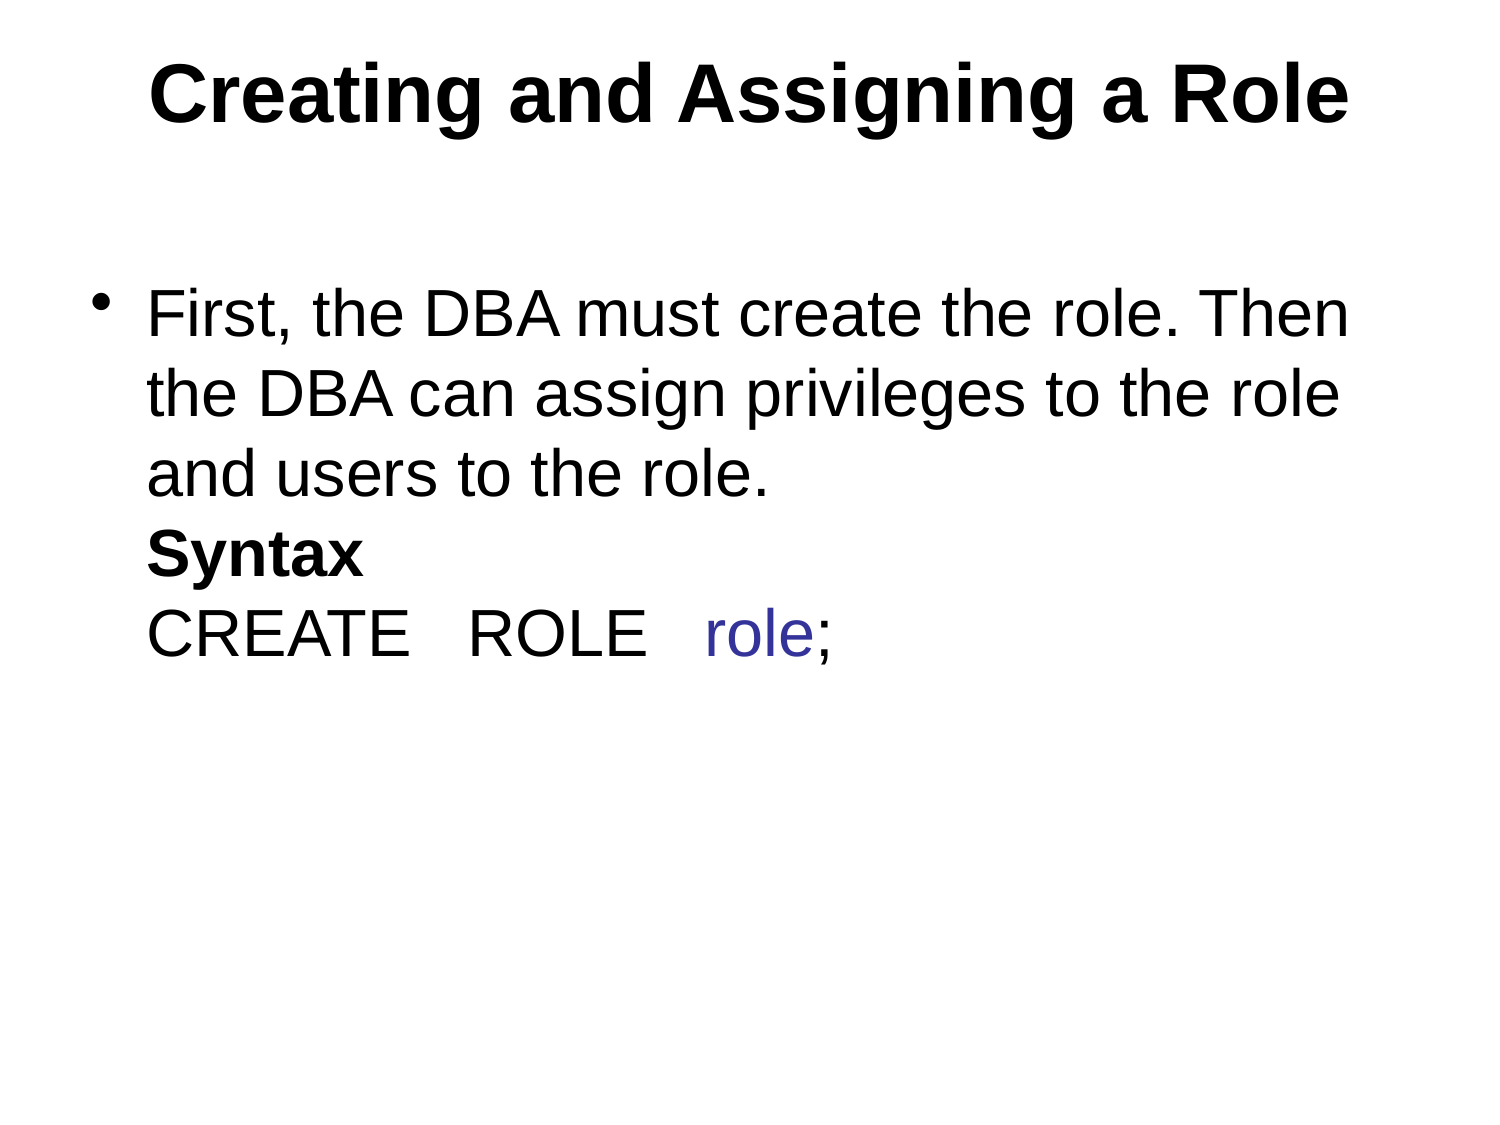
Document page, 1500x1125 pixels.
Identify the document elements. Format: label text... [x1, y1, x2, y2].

title Creating and Assigning a Role [74, 44, 1426, 233]
list First, the DBA must create the role. Then the DBA can assign privileges to the role and users to the role. Syntax CREATE ROLE role; [74, 262, 1426, 1006]
